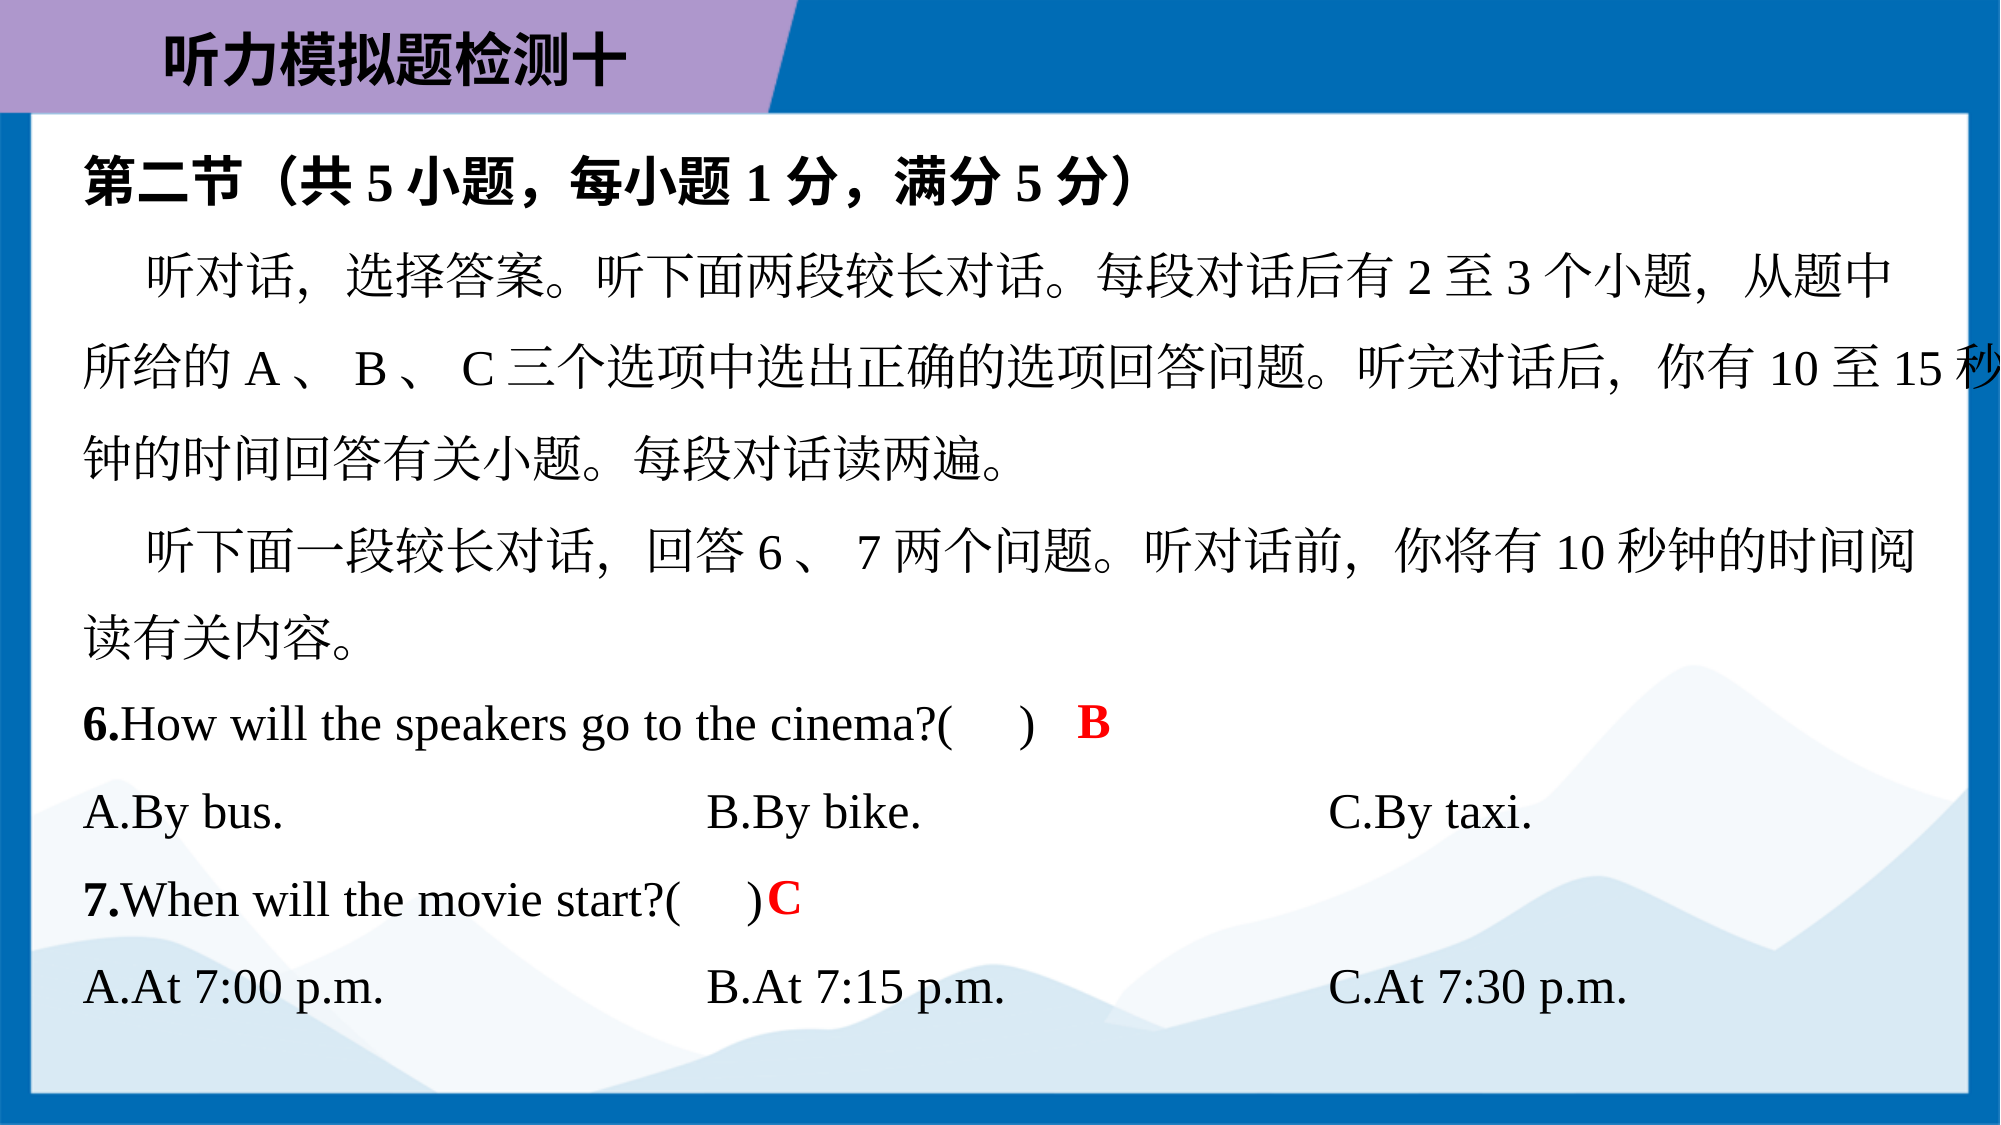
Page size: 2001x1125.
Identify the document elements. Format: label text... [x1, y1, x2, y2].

text_box 听对话，选择答案。听下面两段较长对话。每段对话后有2至3个小题，从题中 所给的A、B、C三个选项中选出正确的选项回答问题。听完对话后，你有10至15秒 钟的时间回答有关小题。每段对话读两遍。 听下面一段较长对话，回答6、7两个问题。听对话前，你将有10秒钟的时间阅 读有关内容。 [82, 212, 1917, 657]
picture [0, 0, 2000, 1125]
text_box 7.When will the movie start?( ) [82, 838, 1917, 917]
text_box A.At 7:00 p.m. B.At 7:15 p.m. C.At 7:30 p.m. [82, 926, 1917, 1005]
text_box C [748, 836, 822, 916]
text_box 第二节（共5小题，每小题1分，满分5分） [82, 146, 1917, 212]
text_box B [1059, 661, 1129, 740]
text_box A.By bus. B.By bike. C.By taxi. [82, 751, 1917, 829]
text_box 6.How will the speakers go to the cinema?( ) [82, 663, 1917, 742]
